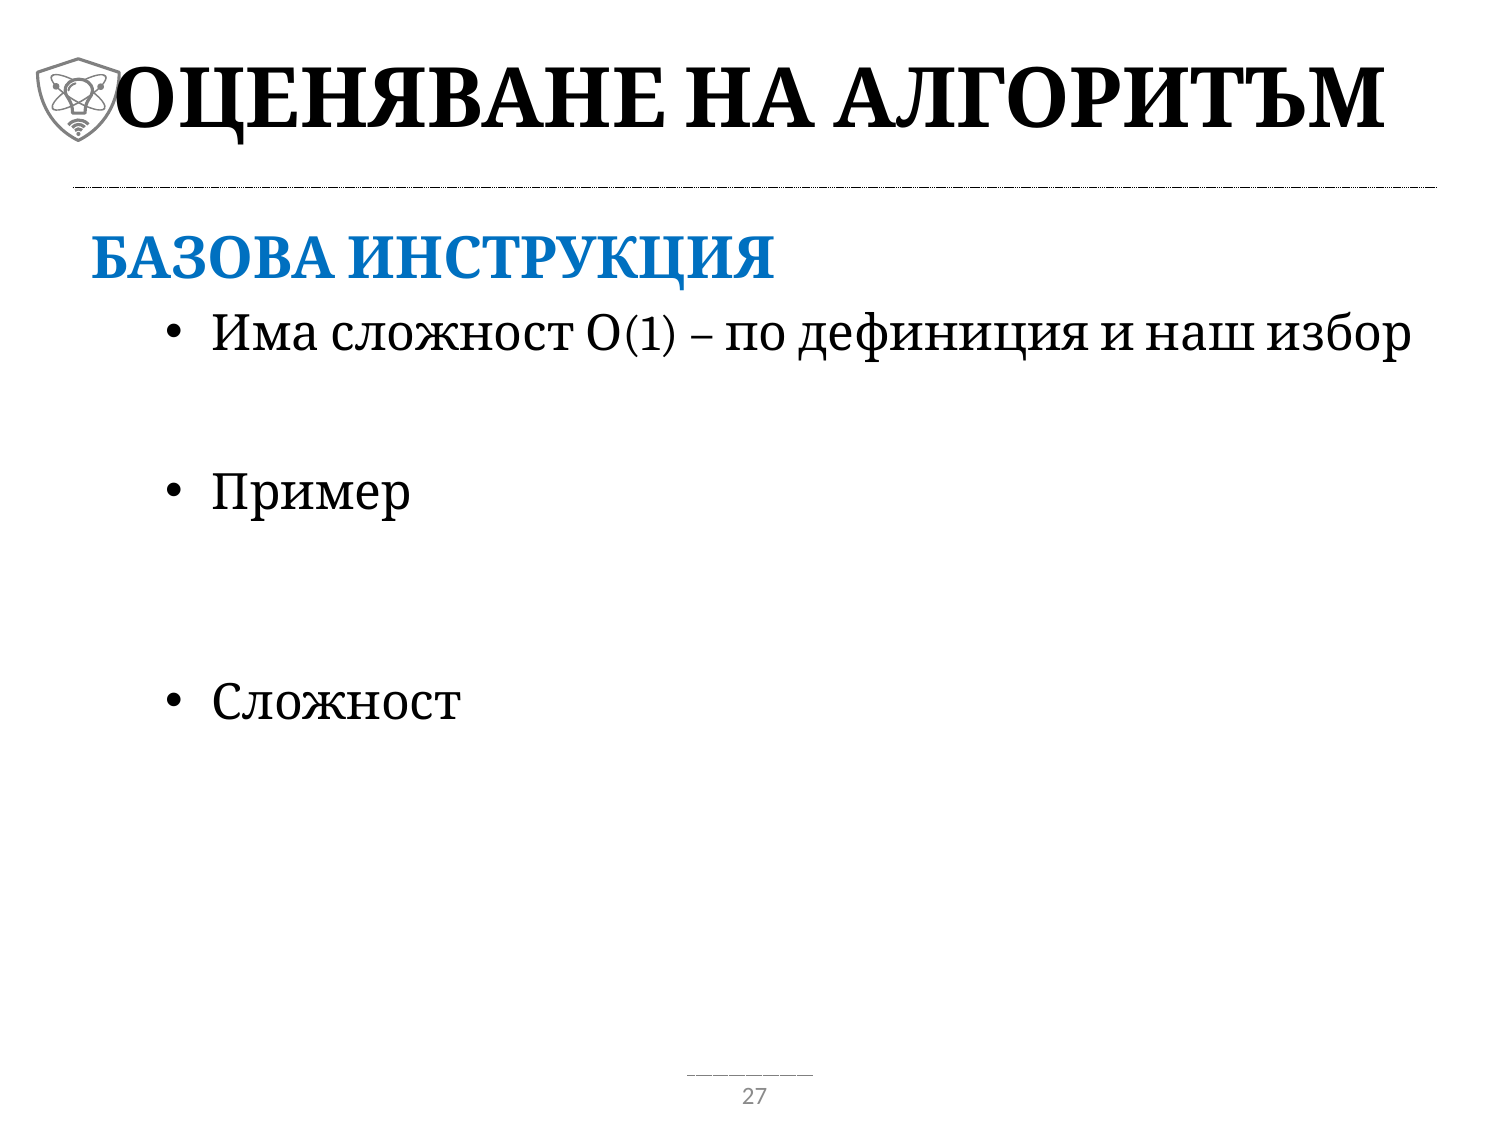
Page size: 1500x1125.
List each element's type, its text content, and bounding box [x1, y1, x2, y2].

slide_number 27 [579, 1065, 930, 1125]
title Оценяване на алгоритъм [0, 0, 1500, 188]
